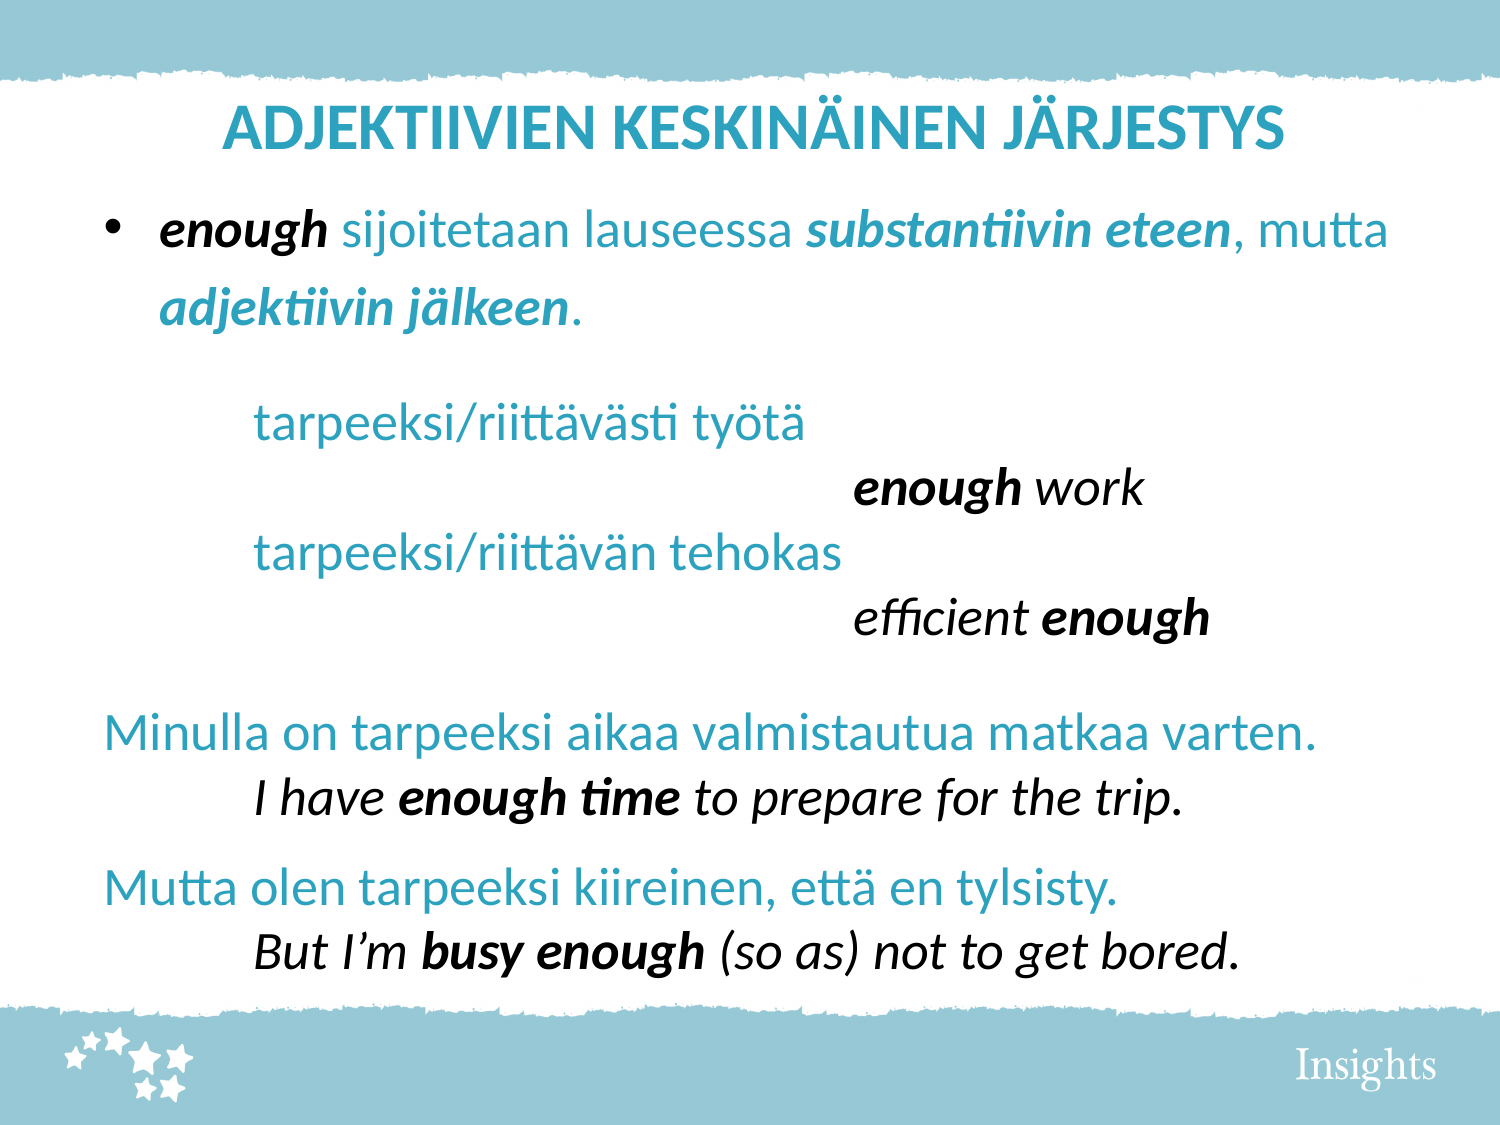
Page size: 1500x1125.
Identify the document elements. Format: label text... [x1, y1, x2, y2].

picture [0, 0, 1500, 1125]
text_box ADJEKTIIVIEN KESKINÄINEN JÄRJESTYS [100, 42, 1451, 183]
list enough sijoitetaan lauseessa substantiivin eteen, mutta adjektiivin jälkeen. tarpeeksi/riittävästi työtä enough work tarpeeksi/riittävän tehokas efficient enough Minulla on tarpeeksi aikaa valmistautua matkaa varten. I have enough time to prepare for the trip. Mutta olen tarpeeksi kiireinen, että en tylsisty. But I’m busy enough (so as) not to get bored. [88, 172, 1425, 1030]
